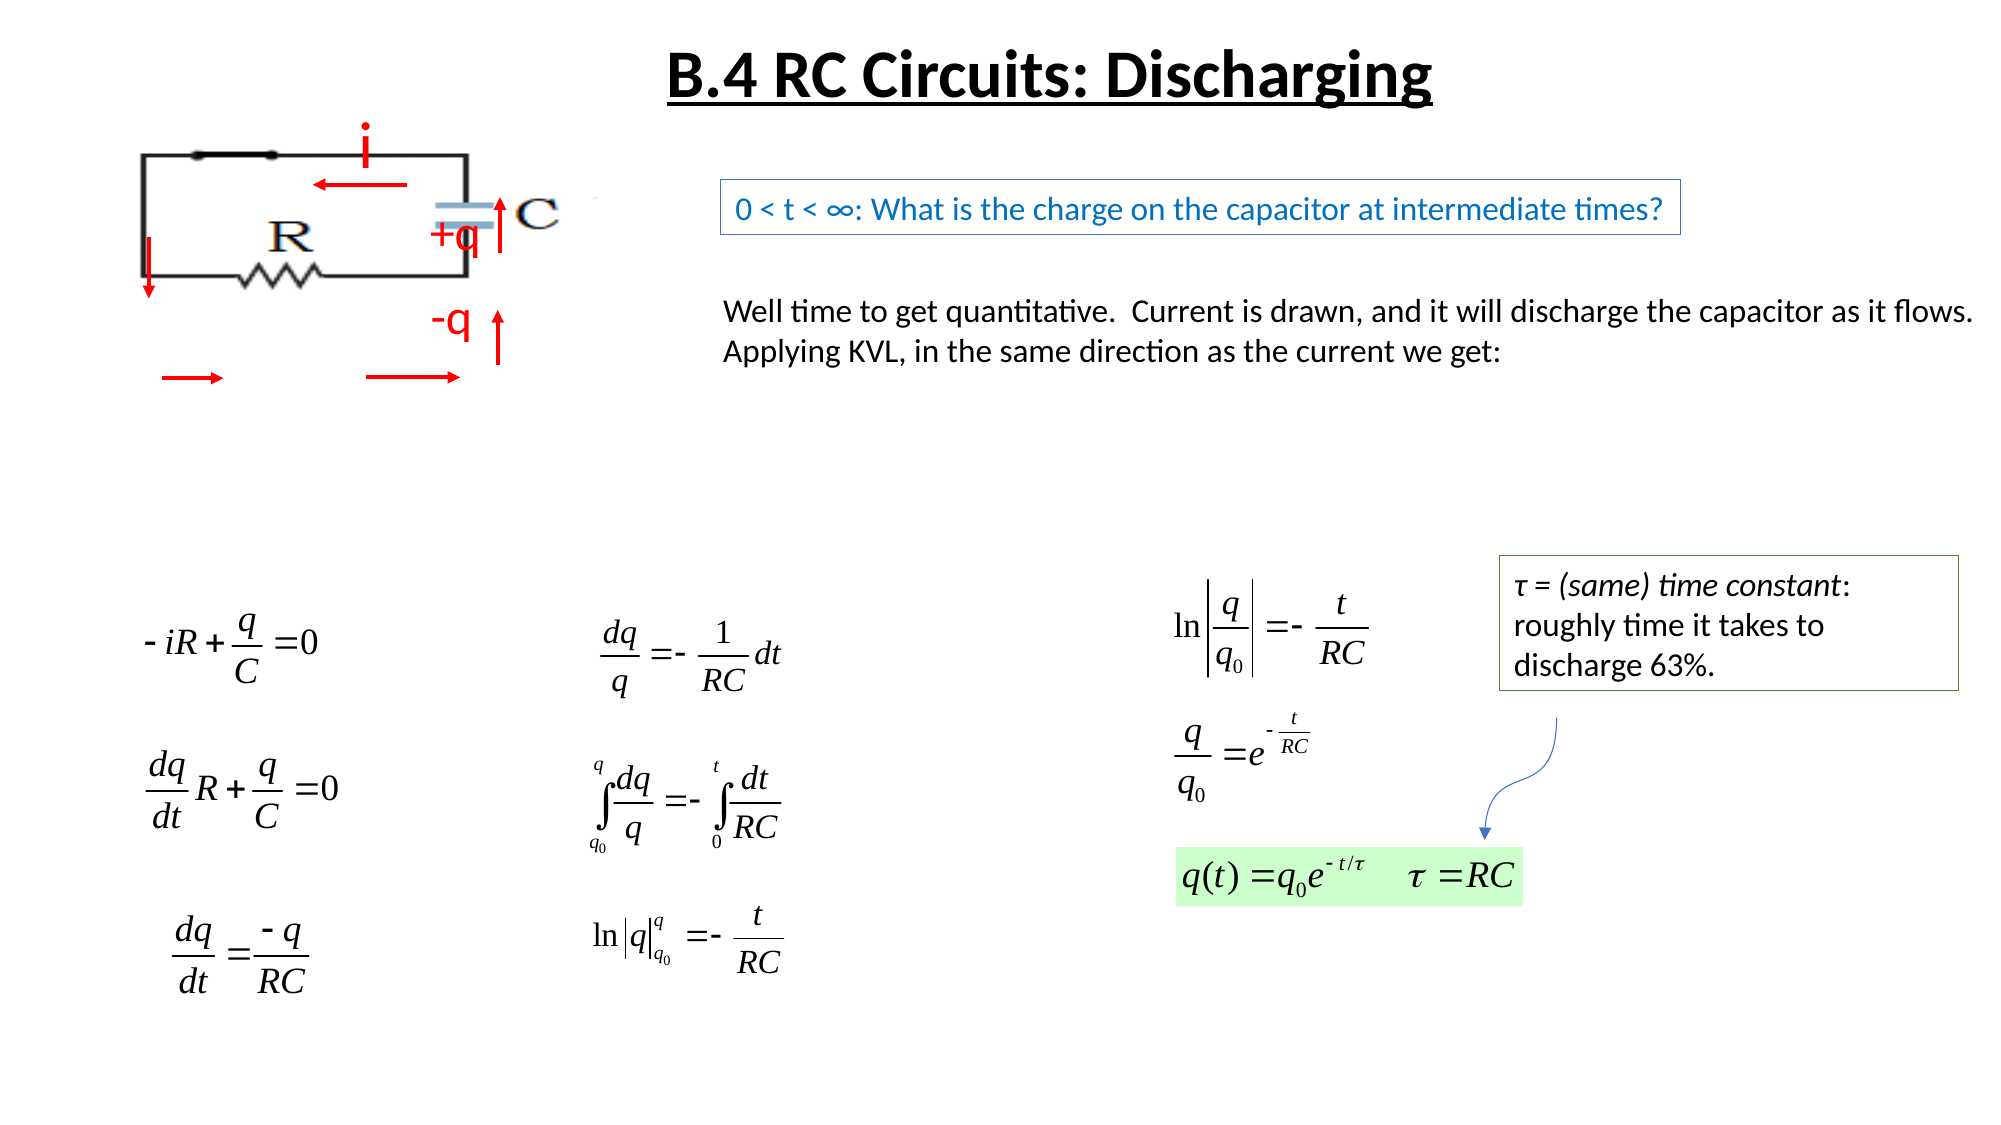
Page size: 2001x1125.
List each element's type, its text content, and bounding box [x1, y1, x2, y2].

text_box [1168, 572, 1377, 685]
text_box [1176, 846, 1524, 907]
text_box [1459, 742, 1582, 815]
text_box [1168, 701, 1319, 811]
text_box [595, 611, 788, 705]
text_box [583, 748, 789, 861]
text_box B.4 RC Circuits: Discharging [651, 31, 1457, 121]
text_box Well time to get quantitative. Current is drawn, and it will discharge the capacitor as it flows. Applying KVL, in the same direction as the current we get: [708, 281, 1991, 376]
text_box 0 < t < ∞: What is the charge on the capacitor at intermediate times? [720, 179, 1681, 235]
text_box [166, 906, 316, 1003]
text_box τ = (same) time constant: roughly time it takes to discharge 63%. [1499, 555, 1959, 691]
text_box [139, 741, 344, 838]
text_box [86, 88, 617, 401]
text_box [587, 893, 791, 981]
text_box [138, 596, 325, 693]
